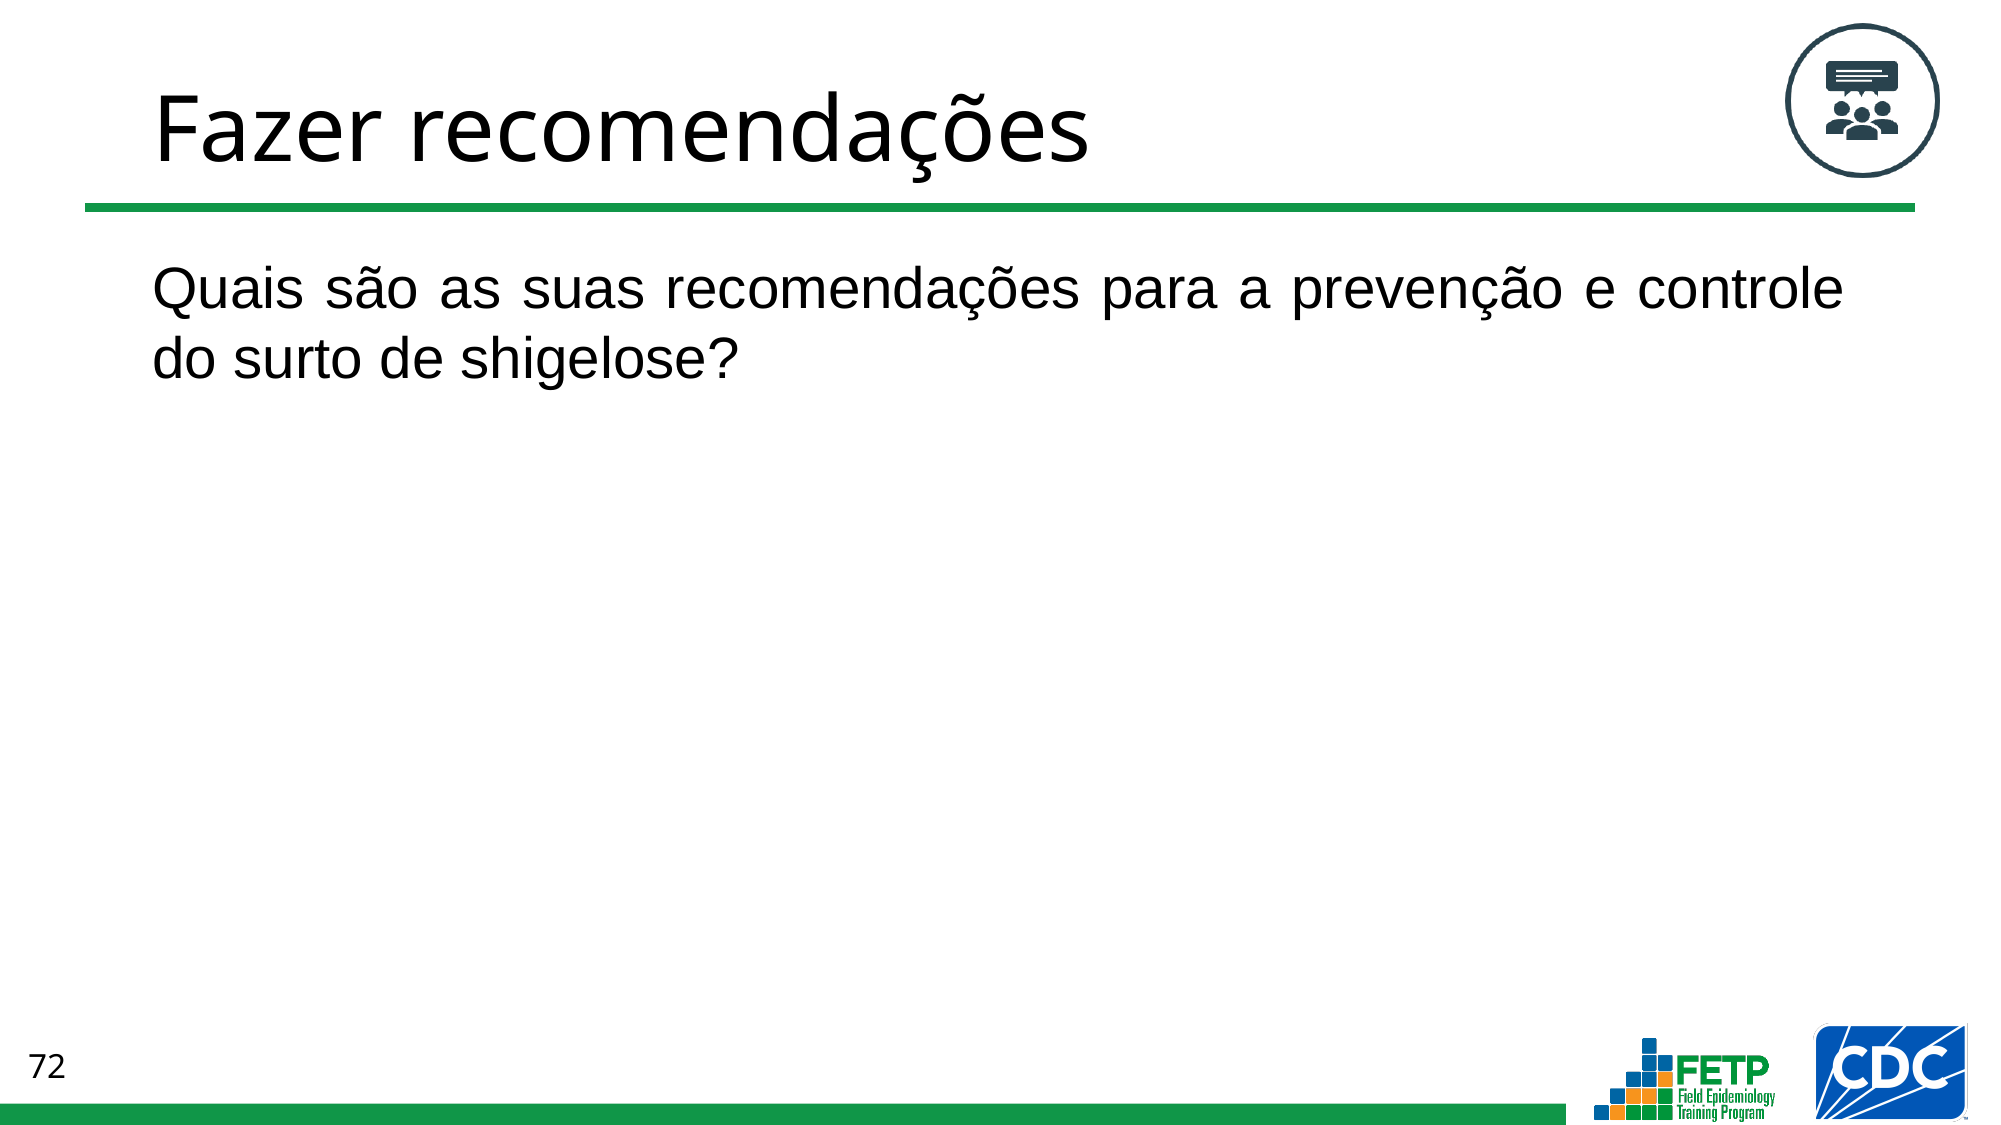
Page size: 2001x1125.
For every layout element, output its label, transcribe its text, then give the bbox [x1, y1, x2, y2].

title Fazer recomendações [137, 75, 1738, 207]
picture [1785, 23, 1940, 178]
picture [1813, 1023, 1968, 1122]
list Quais são as suas recomendações para a prevenção e controle do surto de shigelose? [137, 242, 1863, 1004]
picture [1594, 1038, 1775, 1122]
